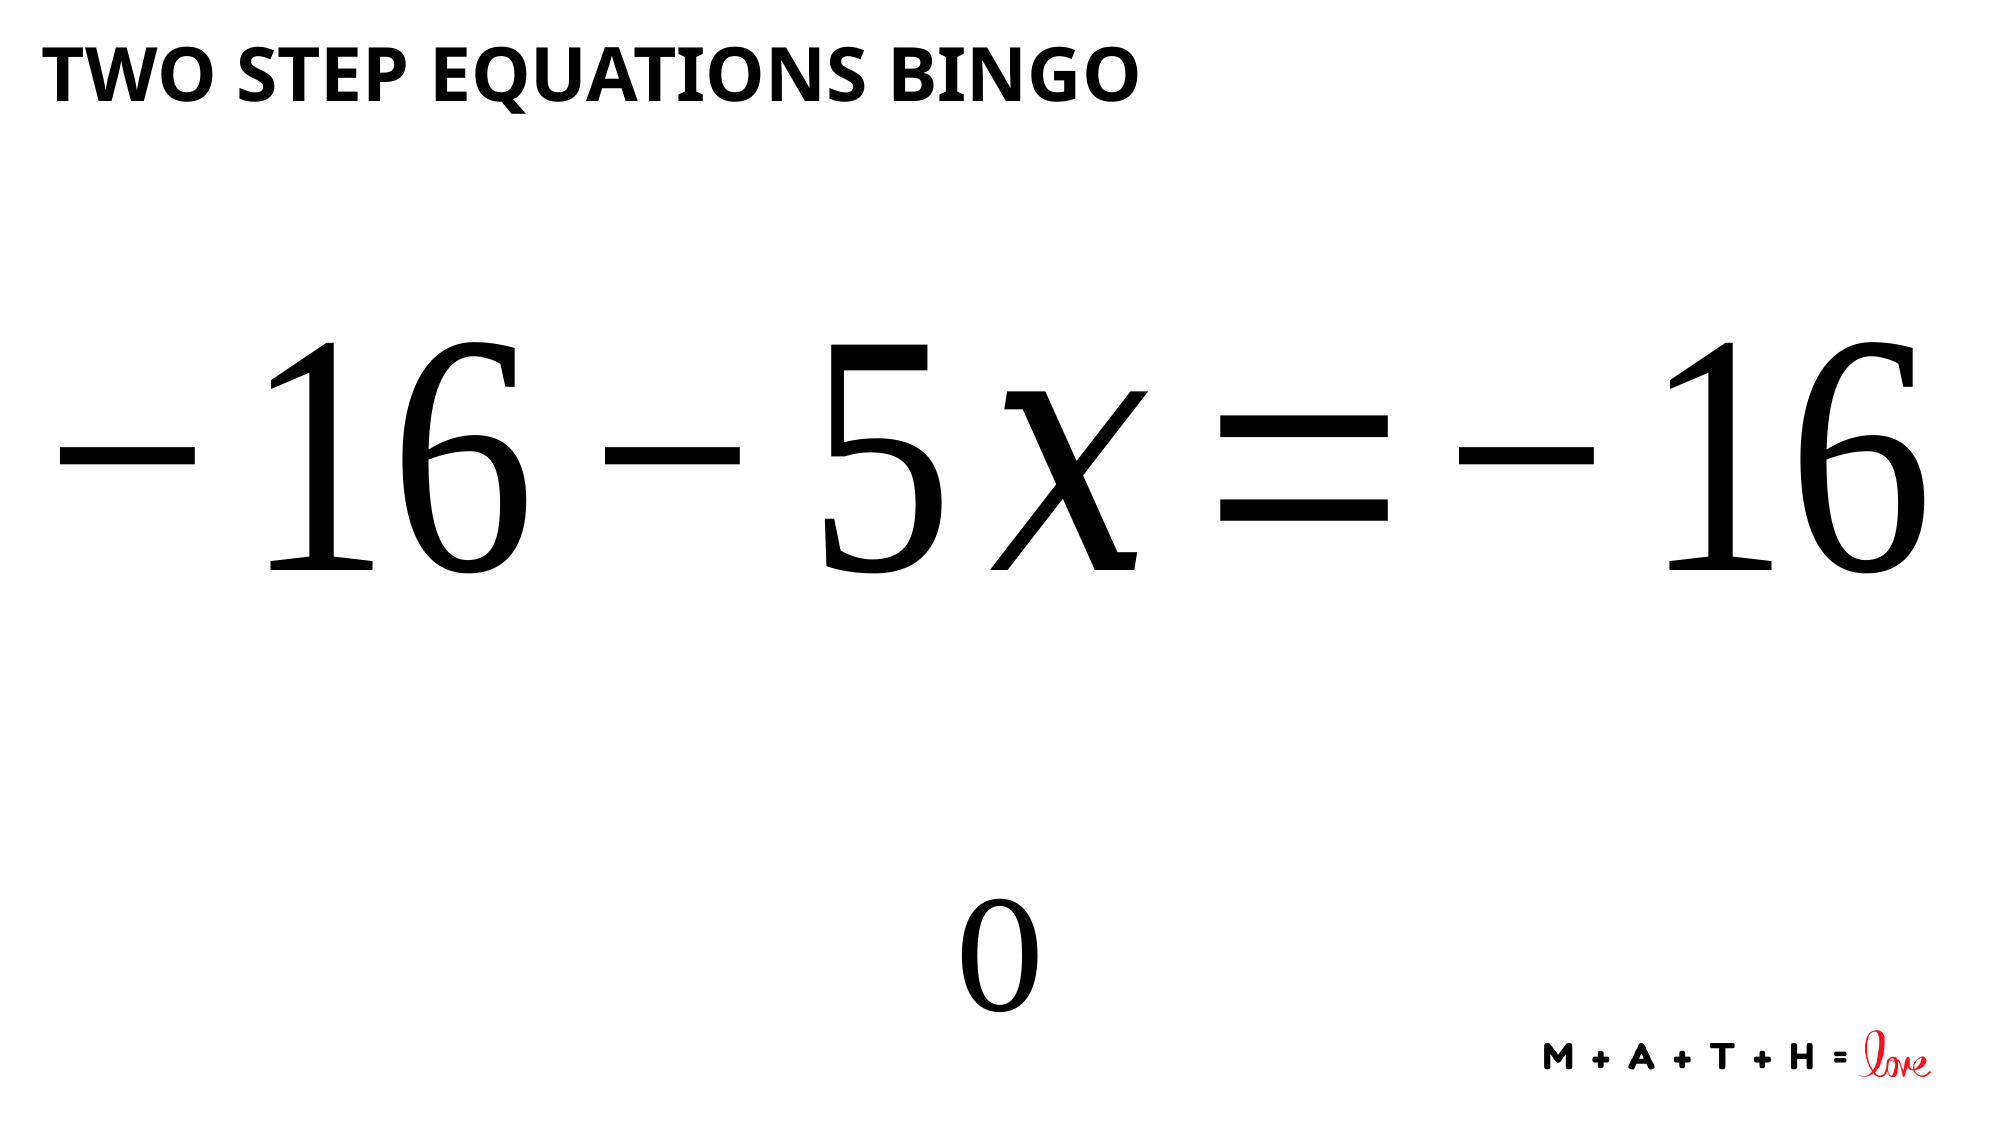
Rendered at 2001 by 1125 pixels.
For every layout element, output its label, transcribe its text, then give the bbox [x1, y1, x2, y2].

text_box TWO STEP EQUATIONS BINGO [27, 18, 1323, 124]
text_box 0 [894, 928, 1106, 972]
picture [1528, 1026, 1941, 1082]
